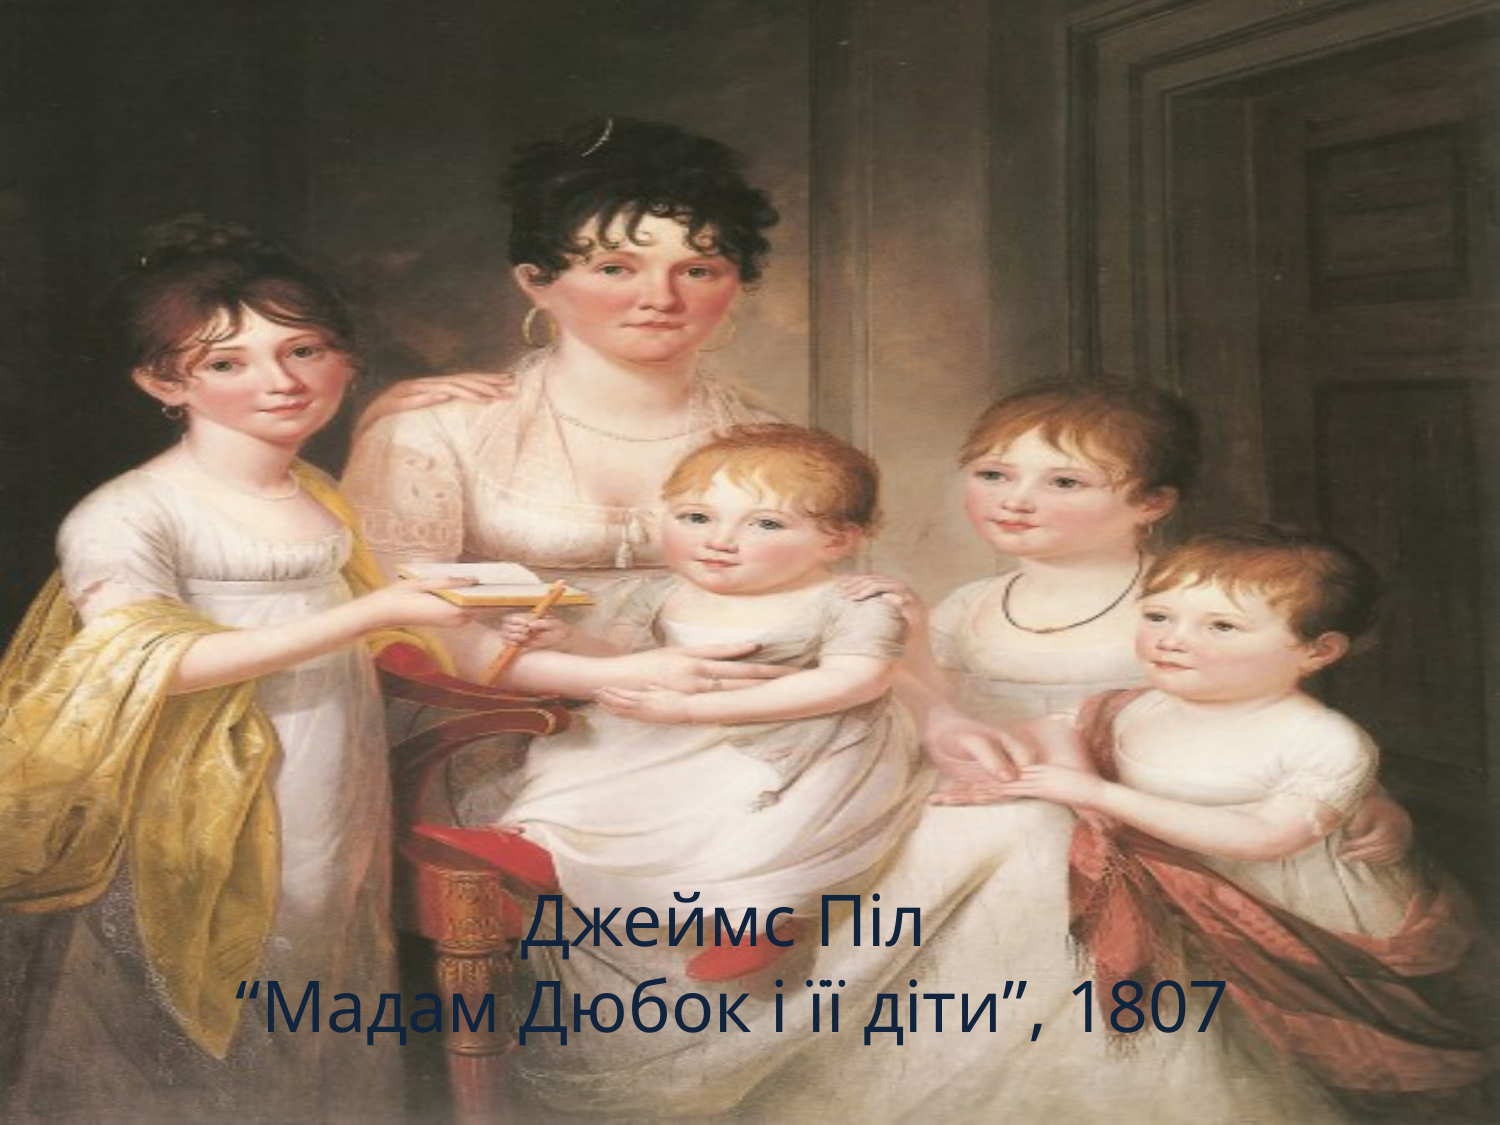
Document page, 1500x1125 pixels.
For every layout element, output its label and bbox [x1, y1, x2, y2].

list [0, 0, 1500, 1125]
